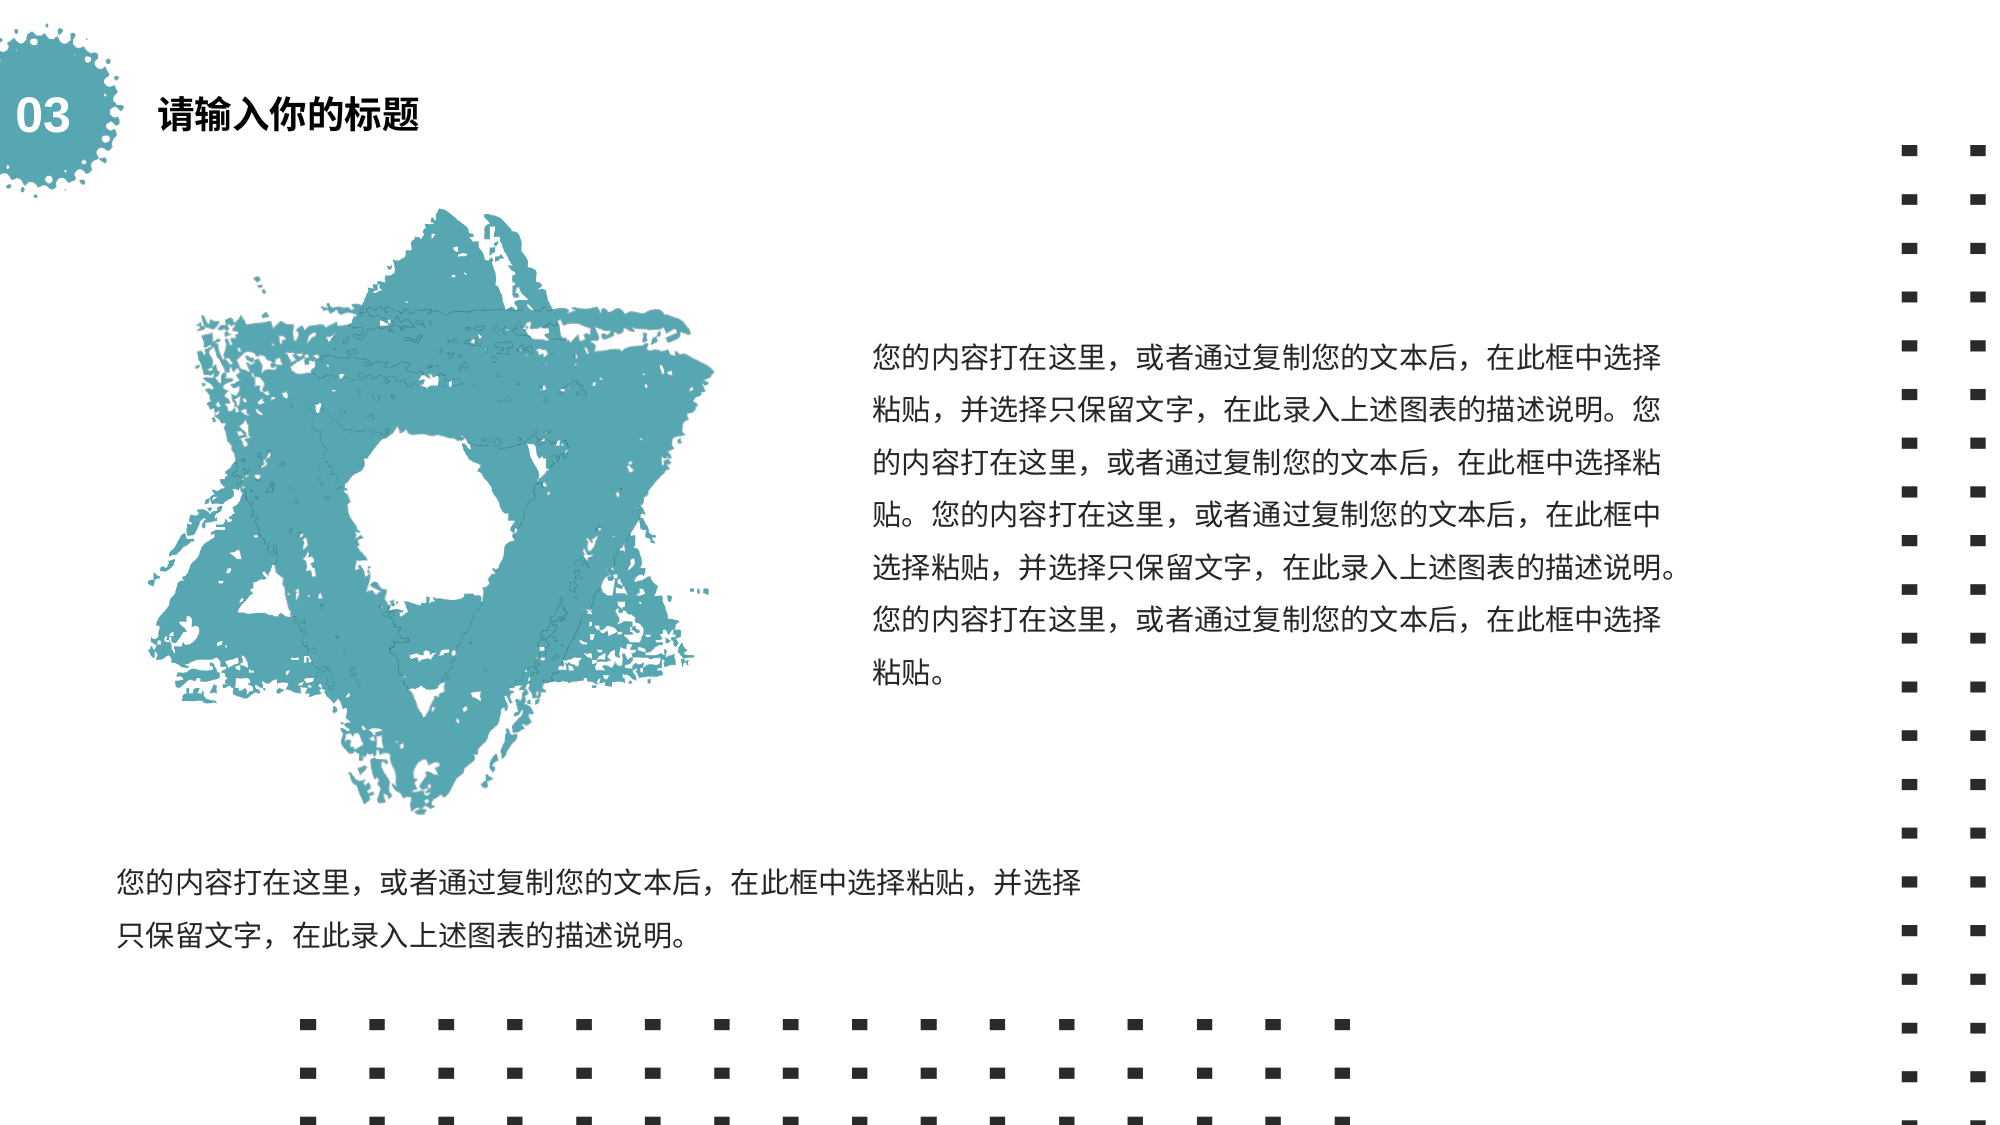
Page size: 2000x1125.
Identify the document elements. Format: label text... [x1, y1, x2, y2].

picture [261, 100, 2000, 1125]
picture [0, 9, 170, 219]
text_box 请输入你的标题 [175, 83, 435, 144]
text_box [132, 178, 752, 774]
text_box 您的内容打在这里，或者通过复制您的文本后，在此框中选择粘贴，并选择只保留文字，在此录入上述图表的描述说明。 [101, 839, 256, 1012]
